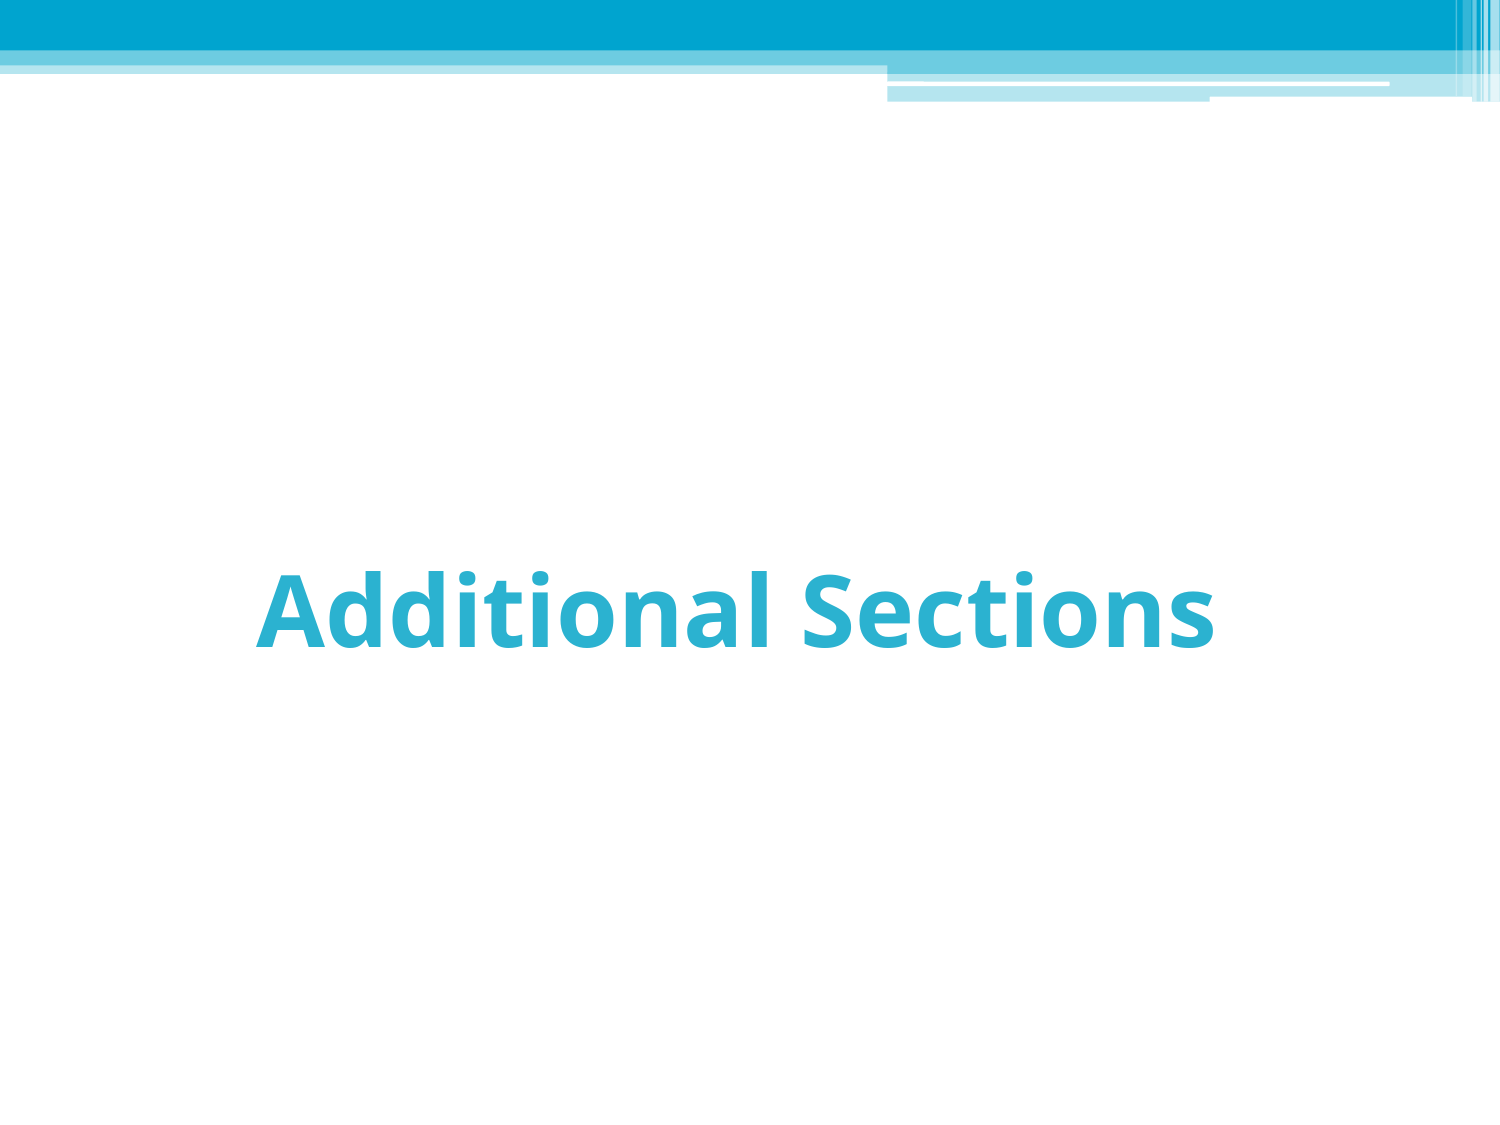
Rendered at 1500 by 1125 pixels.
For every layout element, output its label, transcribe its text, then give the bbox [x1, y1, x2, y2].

title Additional Sections [99, 537, 1375, 675]
